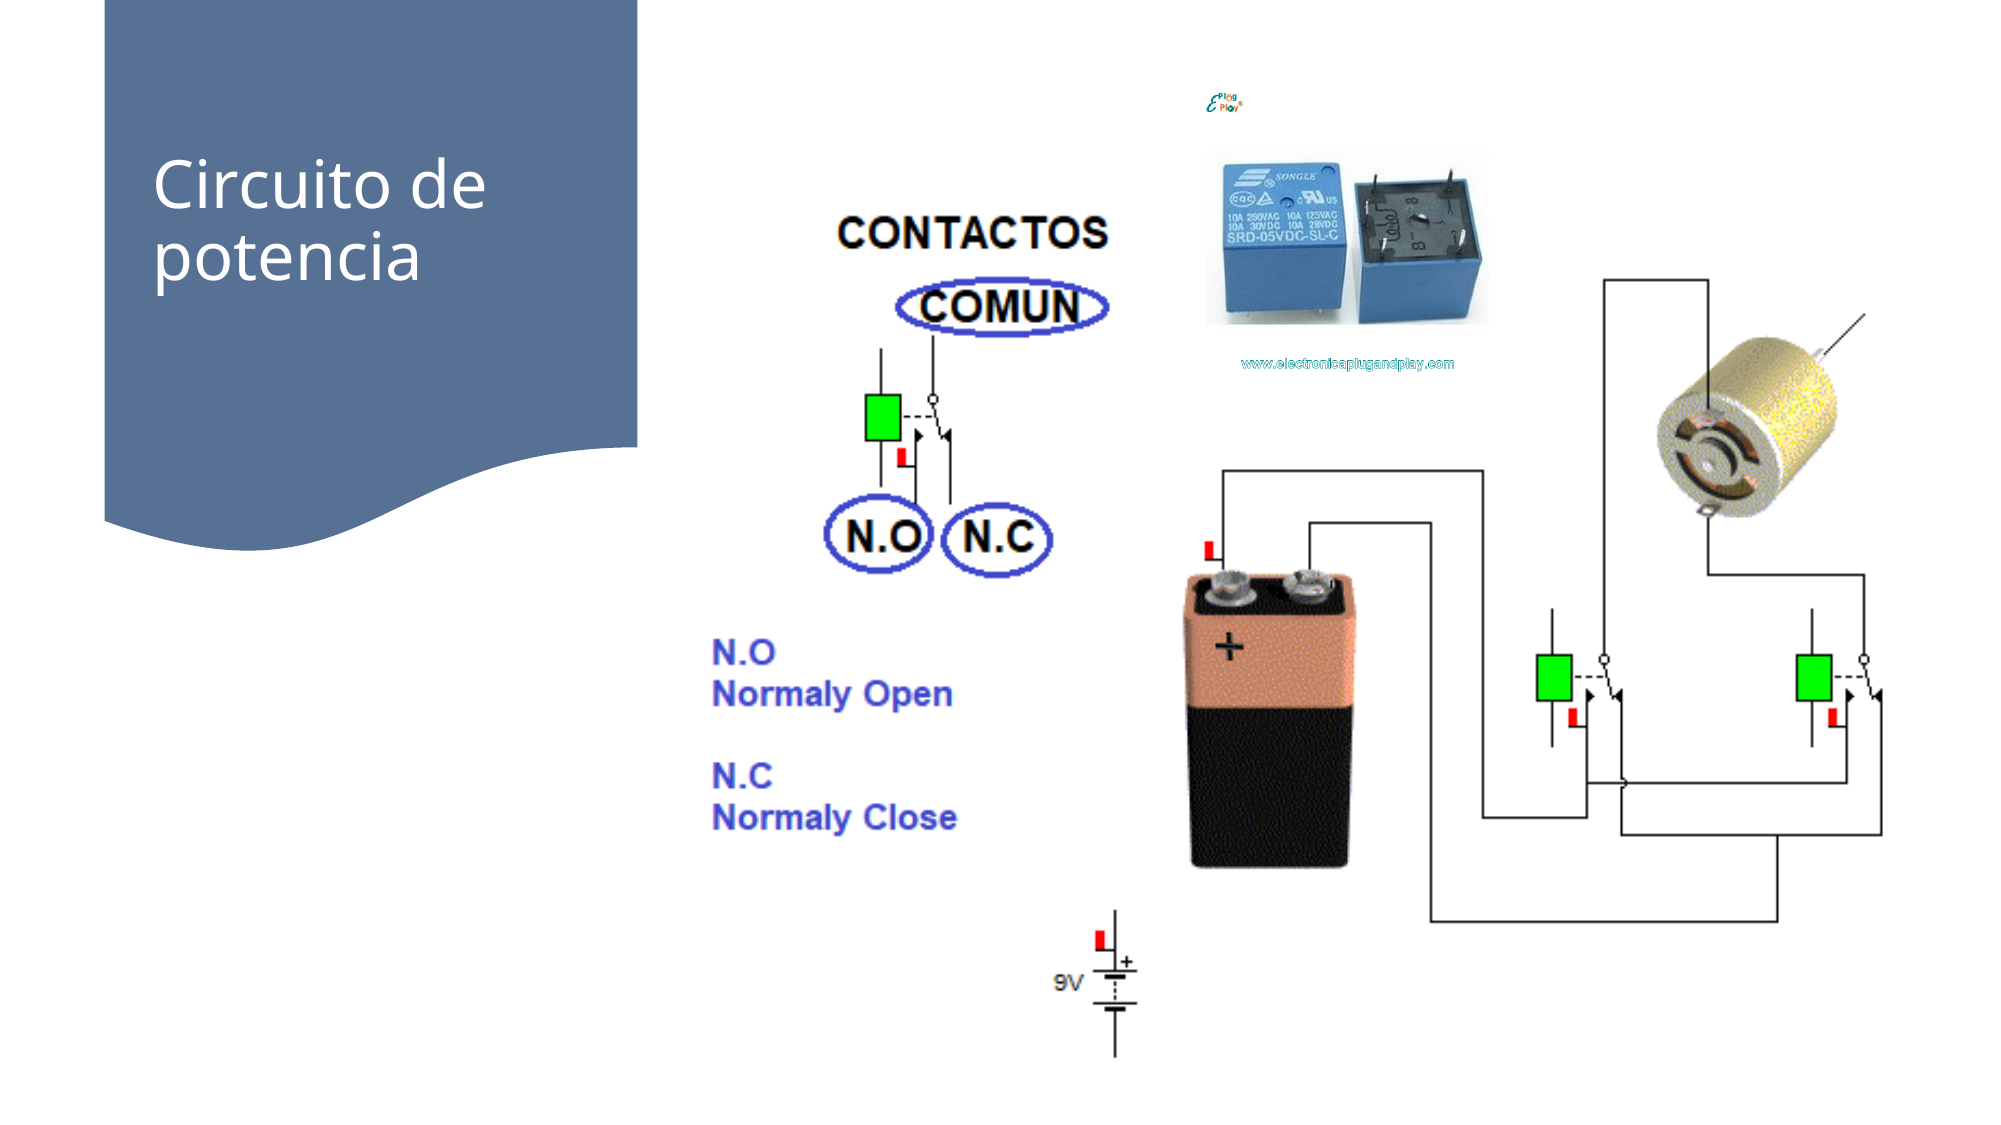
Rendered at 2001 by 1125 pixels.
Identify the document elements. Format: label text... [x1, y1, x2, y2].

text_box [103, 0, 640, 553]
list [689, 195, 1897, 930]
picture [1206, 91, 1489, 375]
title Circuito de potencia [137, 28, 604, 417]
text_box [973, 891, 1161, 1080]
